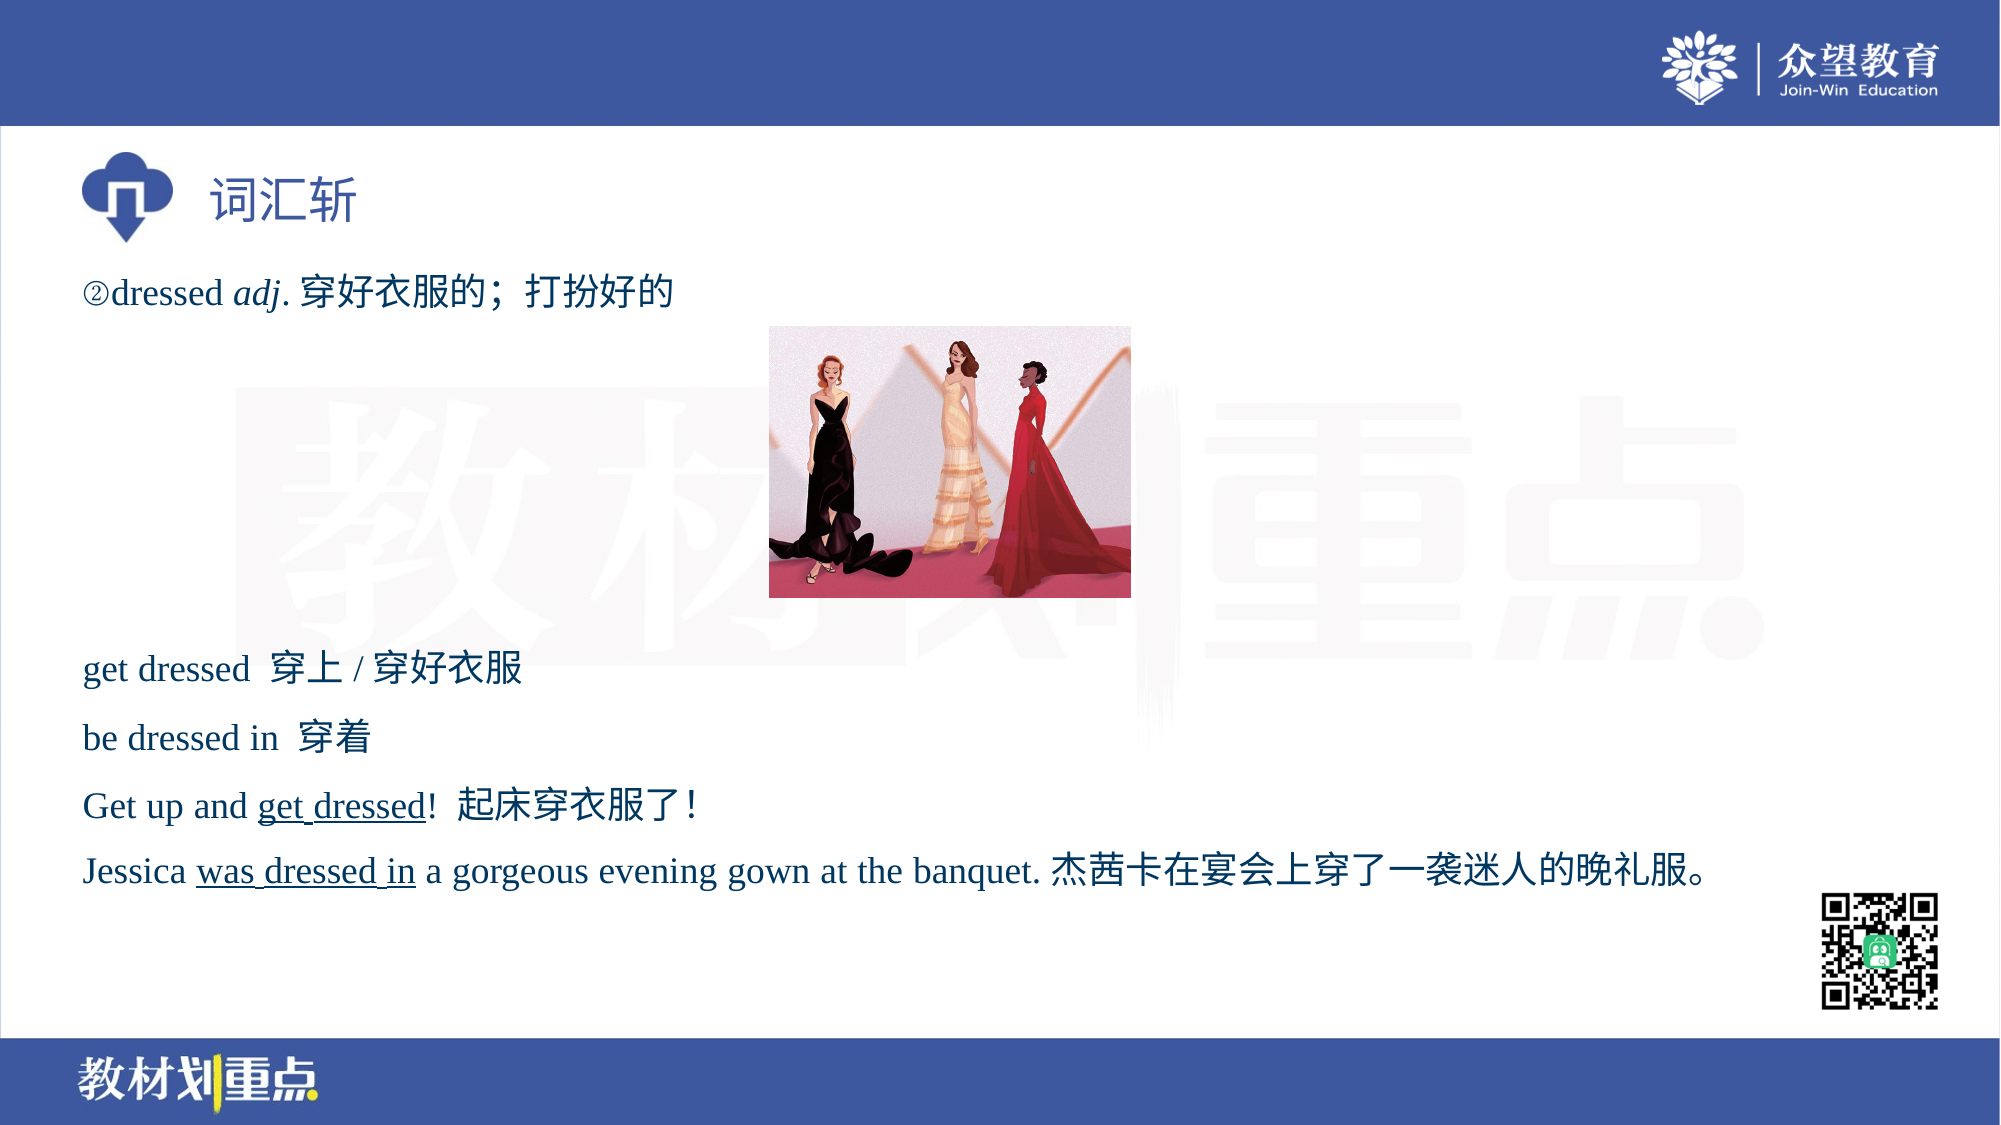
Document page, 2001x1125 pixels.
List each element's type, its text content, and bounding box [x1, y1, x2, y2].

picture [0, 0, 2000, 1125]
text_box get dressed 穿上/穿好衣服 be dressed in 穿着 Get up and get dressed! 起床穿衣服了！ Jessica was dressed in a gorgeous evening gown at the banquet.杰茜卡在宴会上穿了一袭迷人的晚礼服。 [82, 620, 1817, 884]
text_box ②dressed adj.穿好衣服的；打扮好的 [82, 248, 1817, 306]
